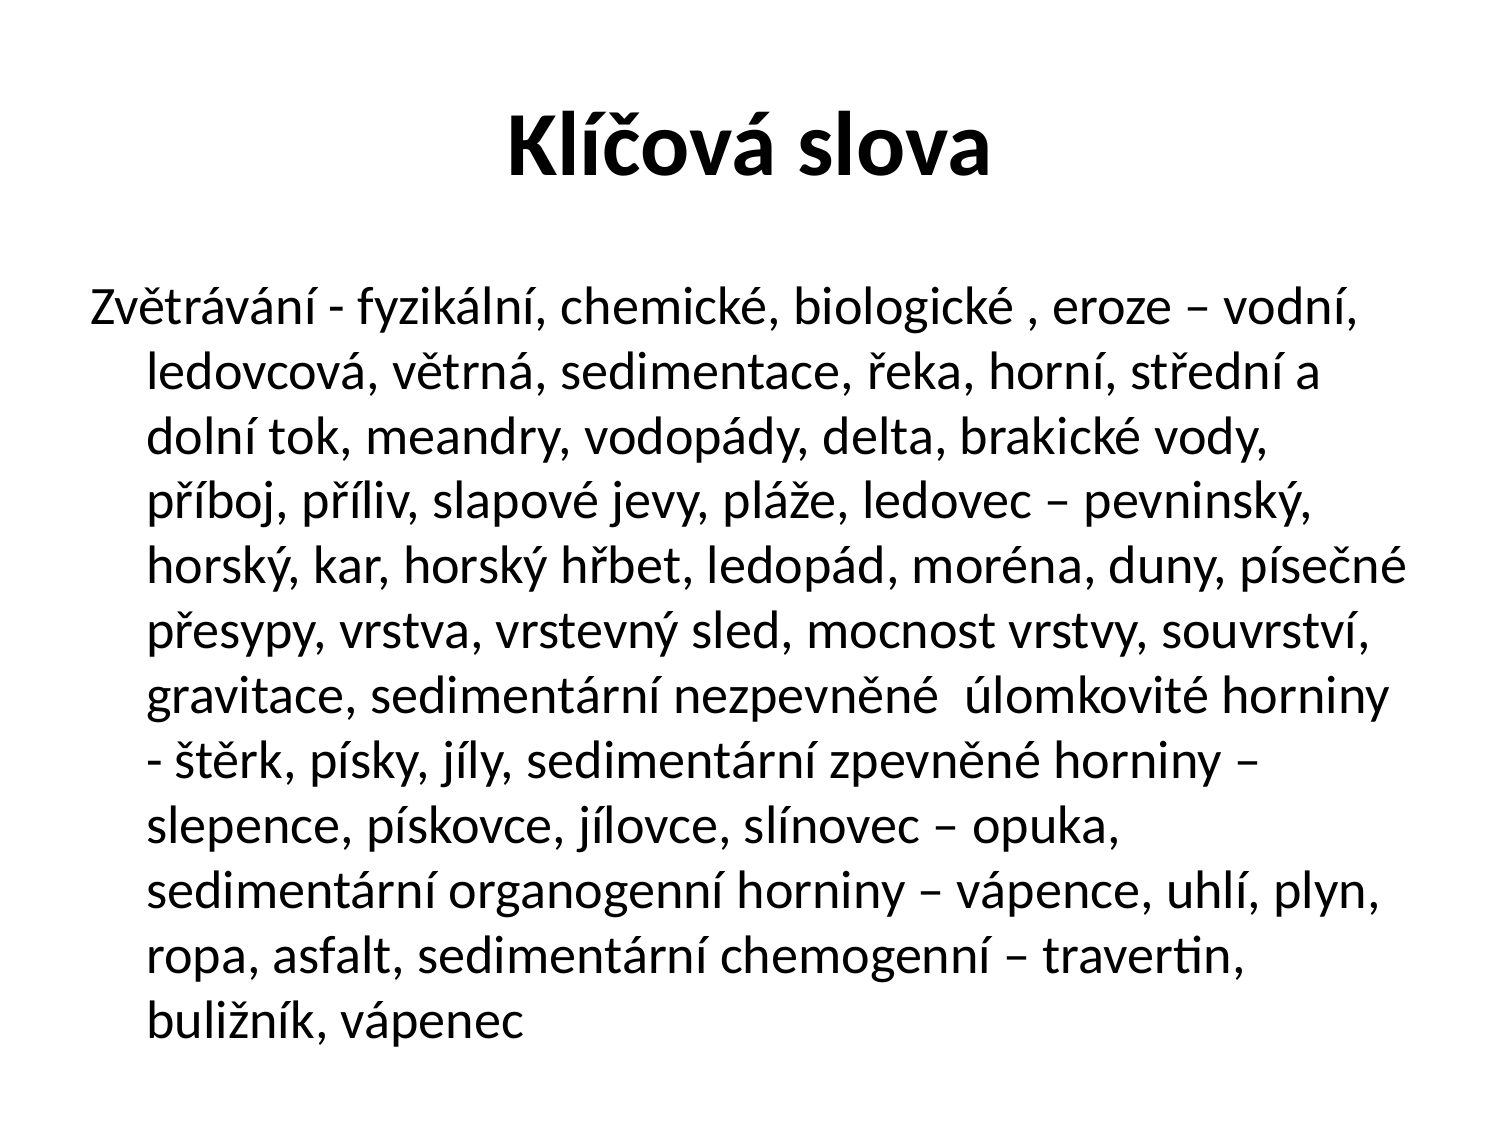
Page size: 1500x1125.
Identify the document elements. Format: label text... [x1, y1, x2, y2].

title Klíčová slova [75, 45, 1425, 233]
list Zvětrávání - fyzikální, chemické, biologické , eroze – vodní, ledovcová, větrná, sedimentace, řeka, horní, střední a dolní tok, meandry, vodopády, delta, brakické vody, příboj, příliv, slapové jevy, pláže, ledovec – pevninský, horský, kar, horský hřbet, ledopád, moréna, duny, písečné přesypy, vrstva, vrstevný sled, mocnost vrstvy, souvrství, gravitace, sedimentární nezpevněné úlomkovité horniny - štěrk, písky, jíly, sedimentární zpevněné horniny – slepence, pískovce, jílovce, slínovec – opuka, sedimentární organogenní horniny – vápence, uhlí, plyn, ropa, asfalt, sedimentární chemogenní – travertin, buližník, vápenec [75, 262, 1425, 1005]
